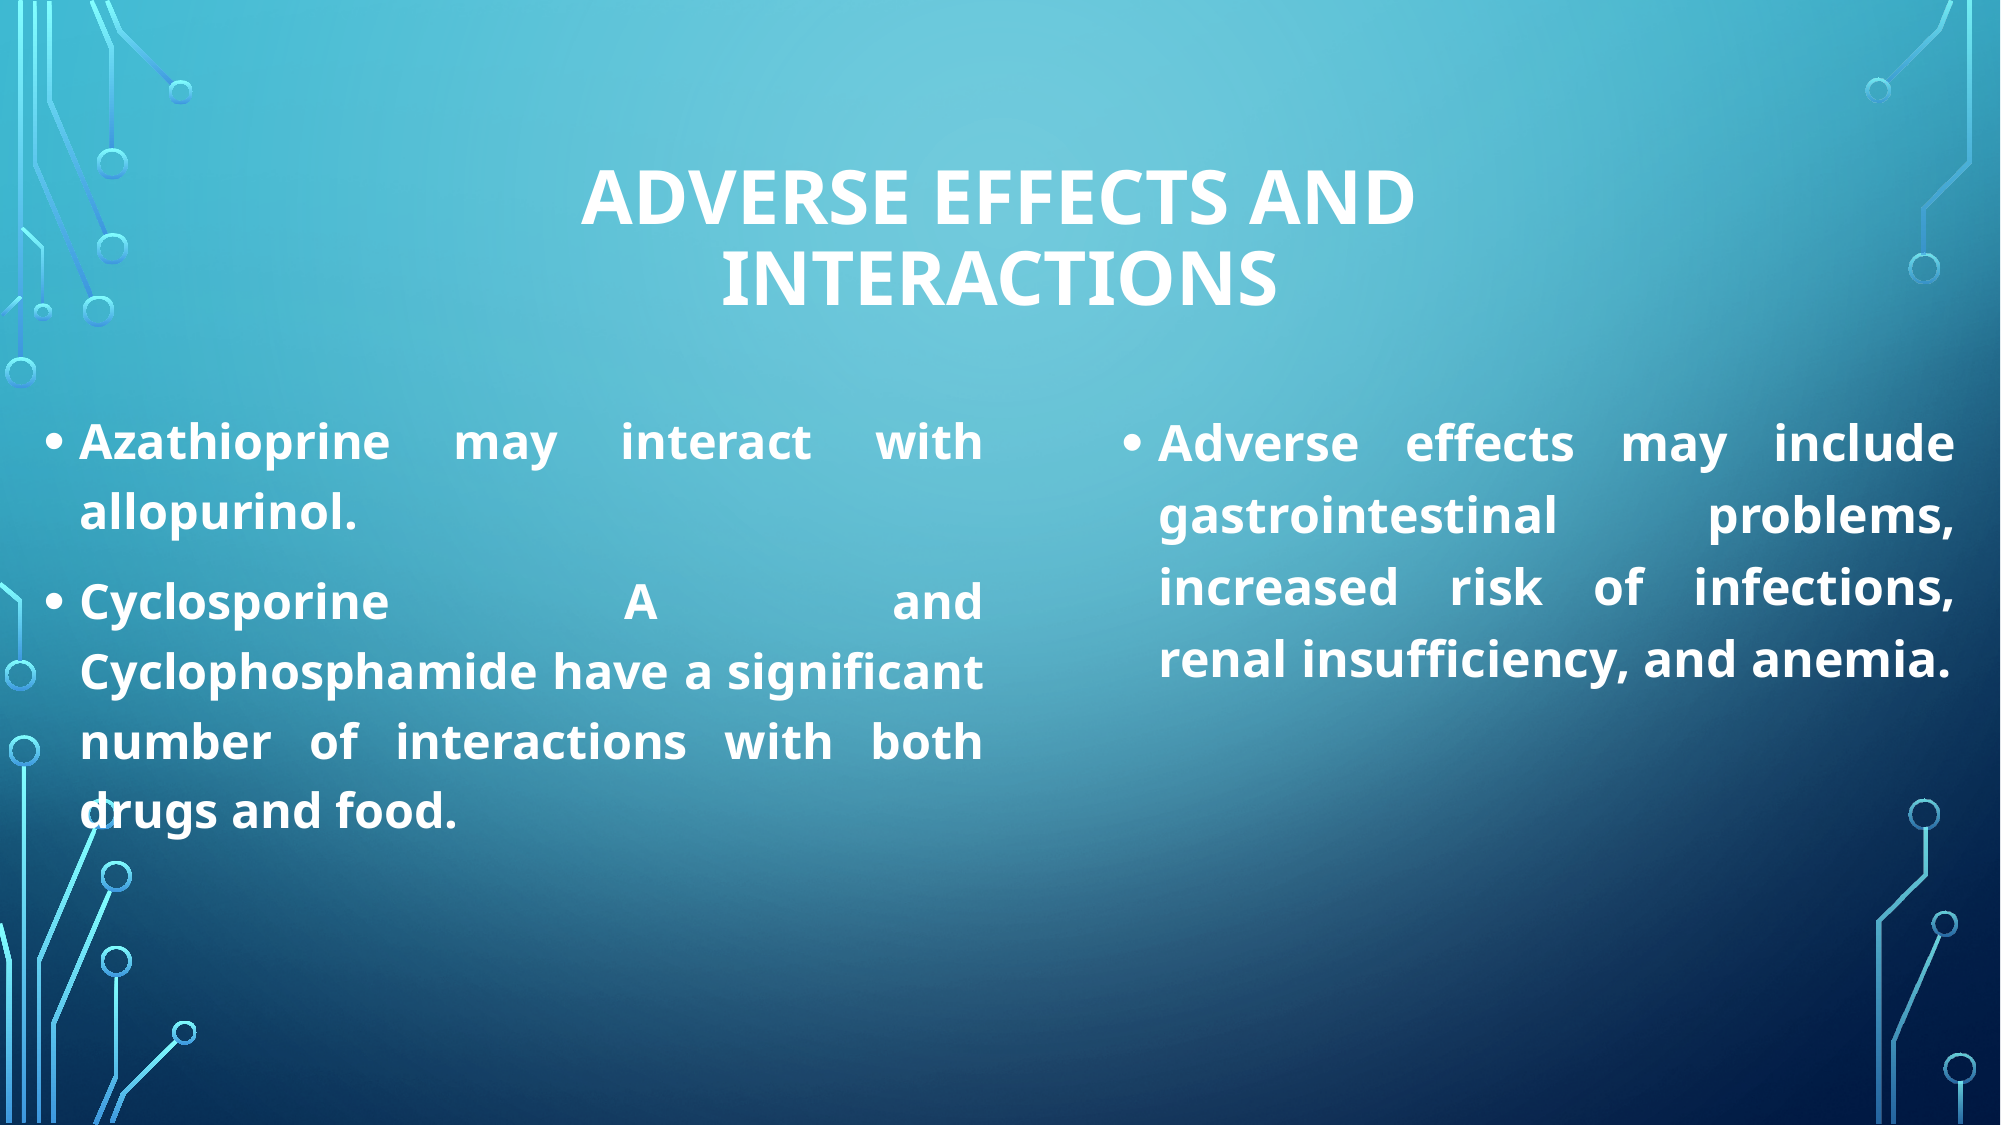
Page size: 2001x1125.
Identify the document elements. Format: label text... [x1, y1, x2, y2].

list Adverse effects may include gastrointestinal problems, increased risk of infections, renal insufficiency, and anemia. [1106, 392, 1972, 875]
list Azathioprine may interact with allopurinol. Cyclosporine A and Cyclophosphamide have a significant number of interactions with both drugs and food. [28, 392, 1000, 849]
title Adverse Effects and Interactions [324, 147, 1675, 335]
